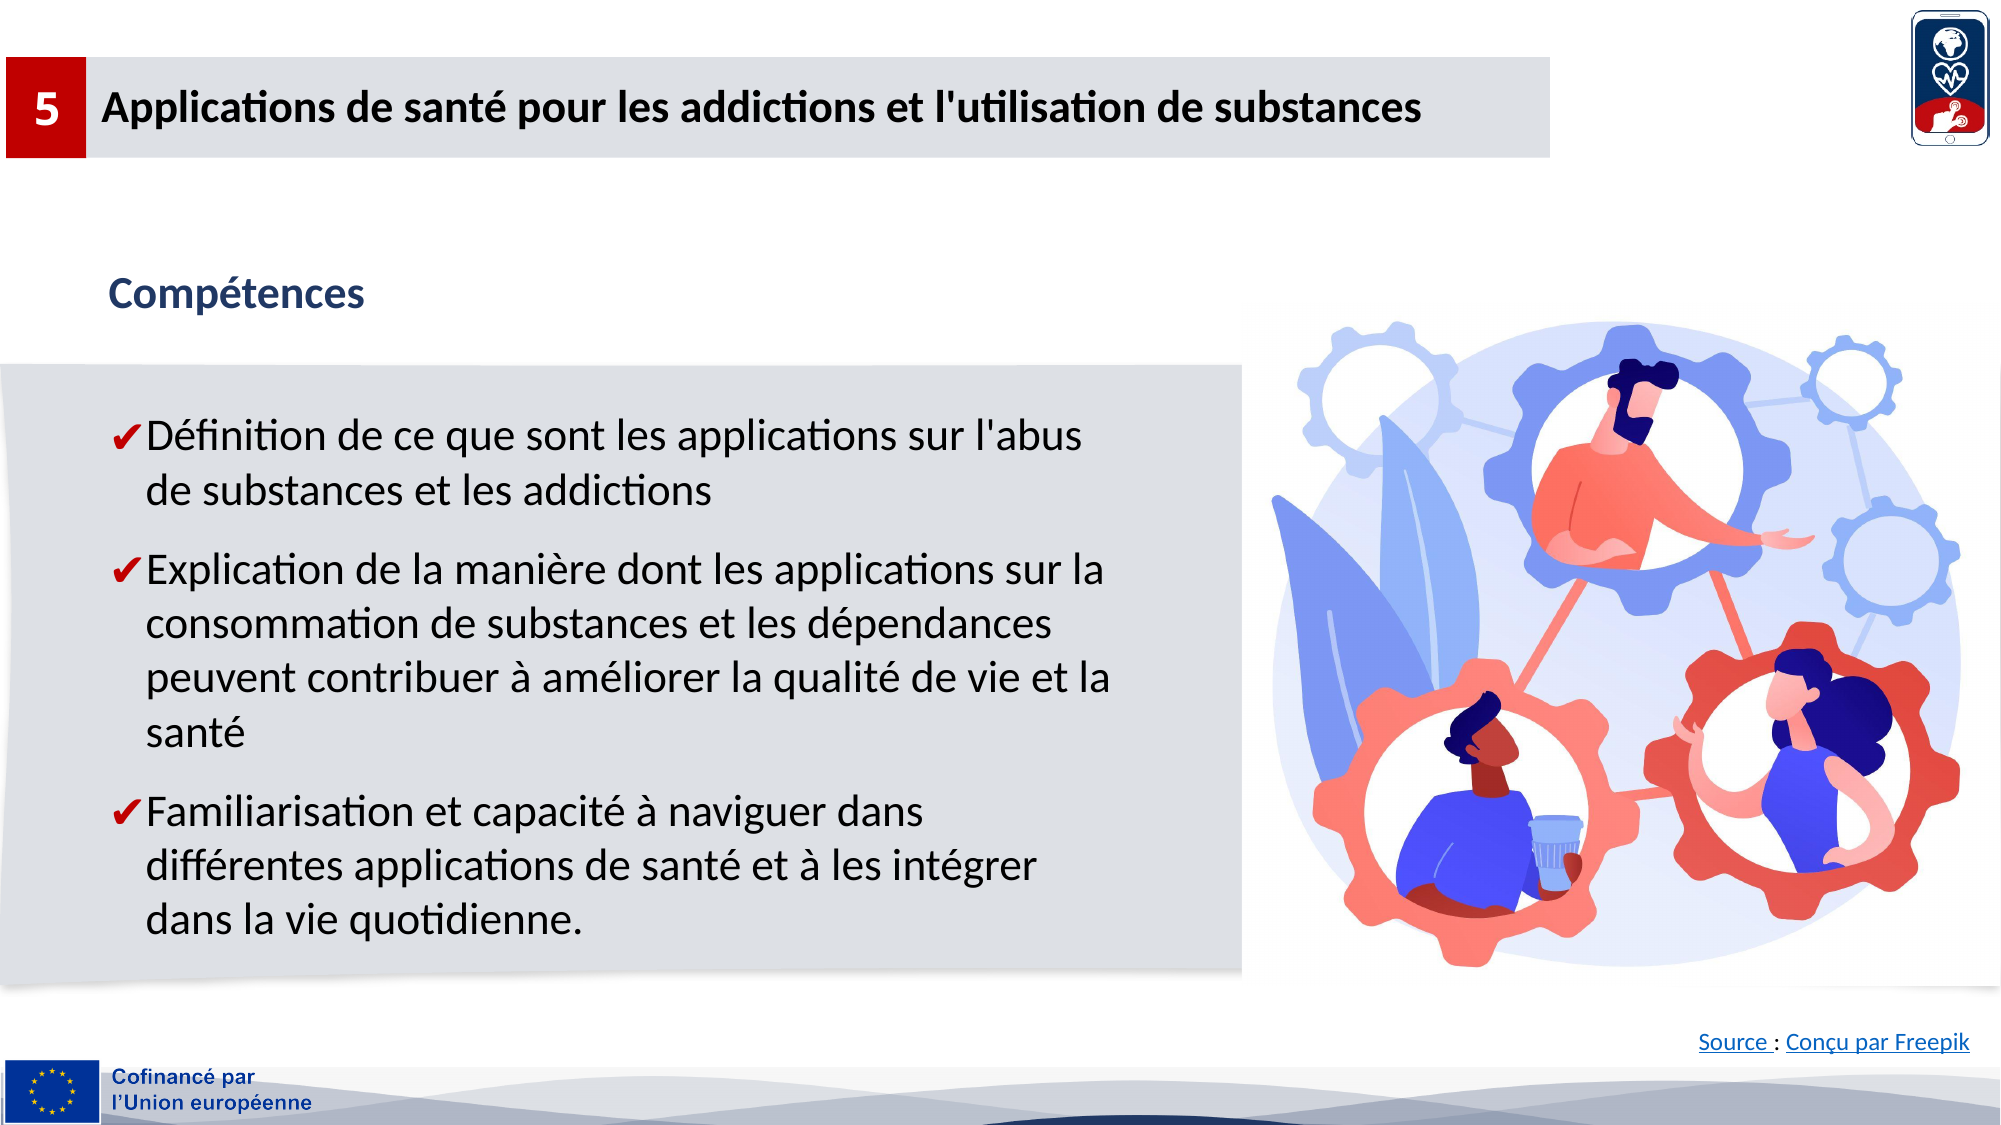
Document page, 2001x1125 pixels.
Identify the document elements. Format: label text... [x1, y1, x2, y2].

picture [0, 1055, 2001, 1125]
text_box 5 [19, 71, 90, 142]
picture [1911, 10, 1990, 146]
list Définition de ce que sont les applications sur l'abus de substances et les addictions Explication de la manière dont les applications sur la consommation de substances et les dépendances peuvent contribuer à améliorer la qualité de vie et la santé Familiarisation et capacité à naviguer dans différentes applications de santé et à les intégrer dans la vie quotidienne. [93, 398, 1130, 954]
text_box Applications de santé pour les addictions et l'utilisation de substances [86, 57, 1550, 158]
picture [1241, 301, 2000, 986]
text_box [6, 57, 87, 159]
title Compétences [93, 242, 1819, 344]
text_box Source : Conçu par Freepik [1589, 1017, 1986, 1063]
